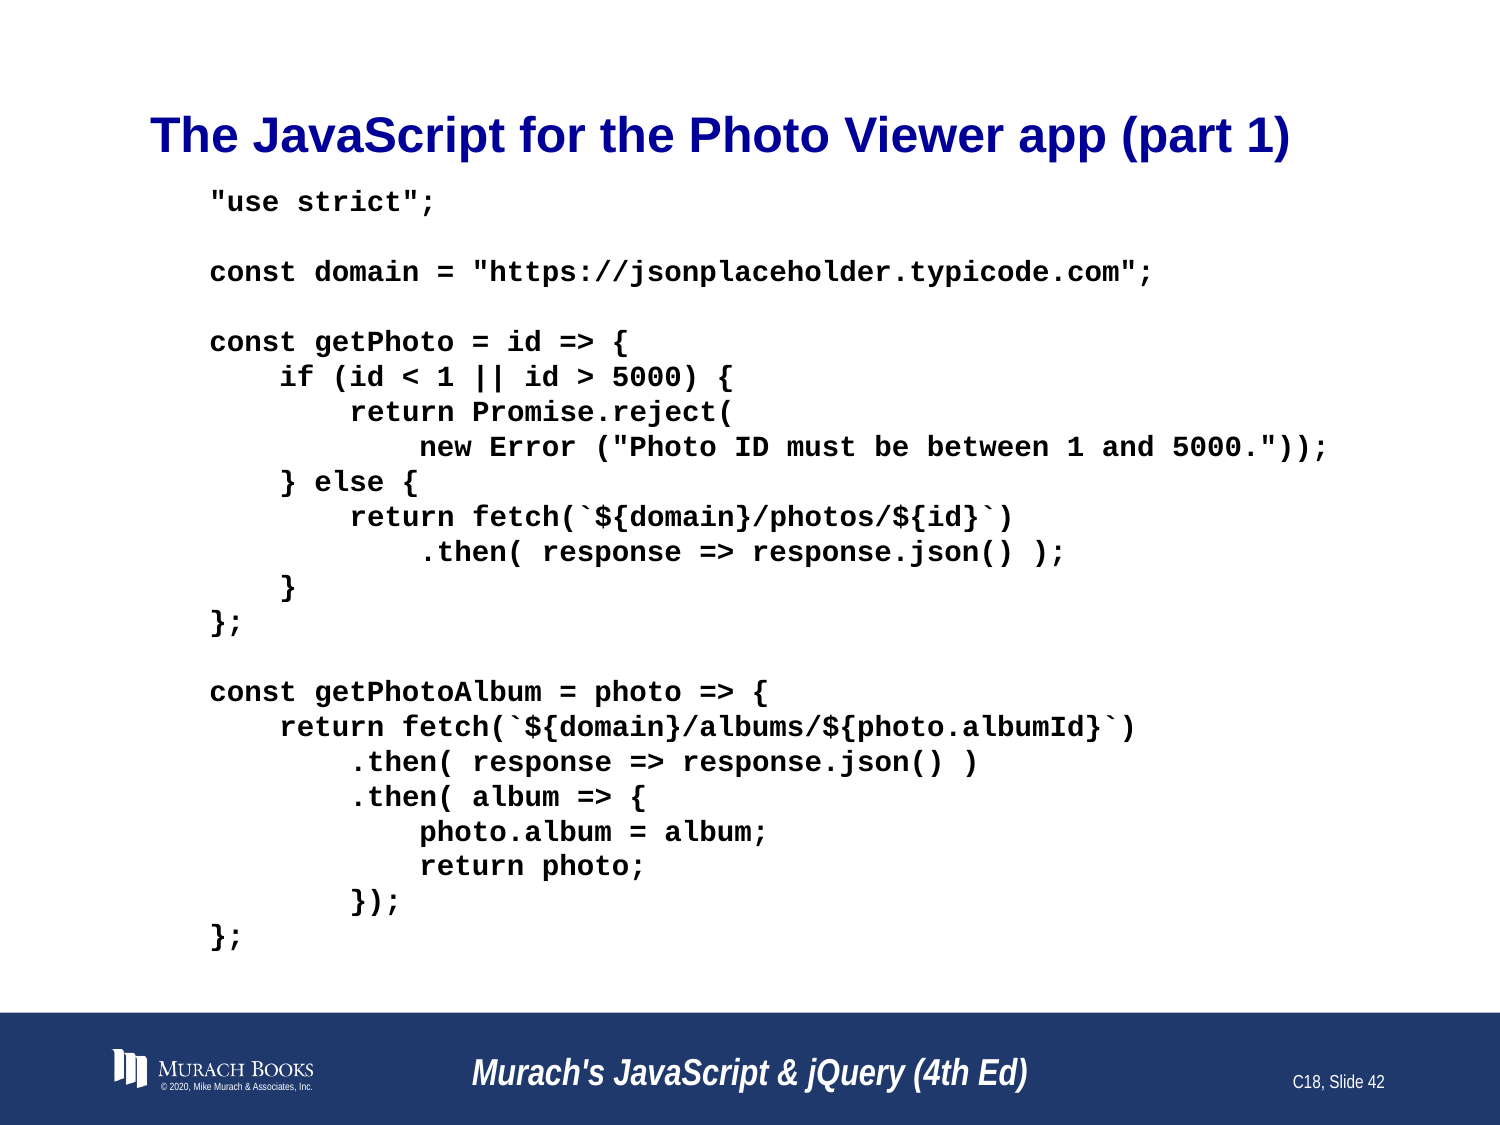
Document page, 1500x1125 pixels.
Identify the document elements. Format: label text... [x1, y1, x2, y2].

slide_number C18, Slide 42 [1087, 1025, 1400, 1100]
footer © 2020, Mike Murach & Associates, Inc. [12, 1025, 463, 1100]
list "use strict"; const domain = "https://jsonplaceholder.typicode.com"; const getPhoto = id => { if (id < 1 || id > 5000) { return Promise.reject( new Error ("Photo ID must be between 1 and 5000.")); } else { return fetch(`${domain}/photos/${id}`) .then( response => response.json() ); } }; const getPhotoAlbum = photo => { return fetch(`${domain}/albums/${photo.albumId}`) .then( response => response.json() ) .then( album => { photo.album = album; return photo; }); }; [137, 174, 1350, 975]
title The JavaScript for the Photo Viewer app (part 1) [150, 102, 1350, 164]
slide_number Murach's JavaScript & jQuery (4th Ed) [463, 1025, 1050, 1100]
